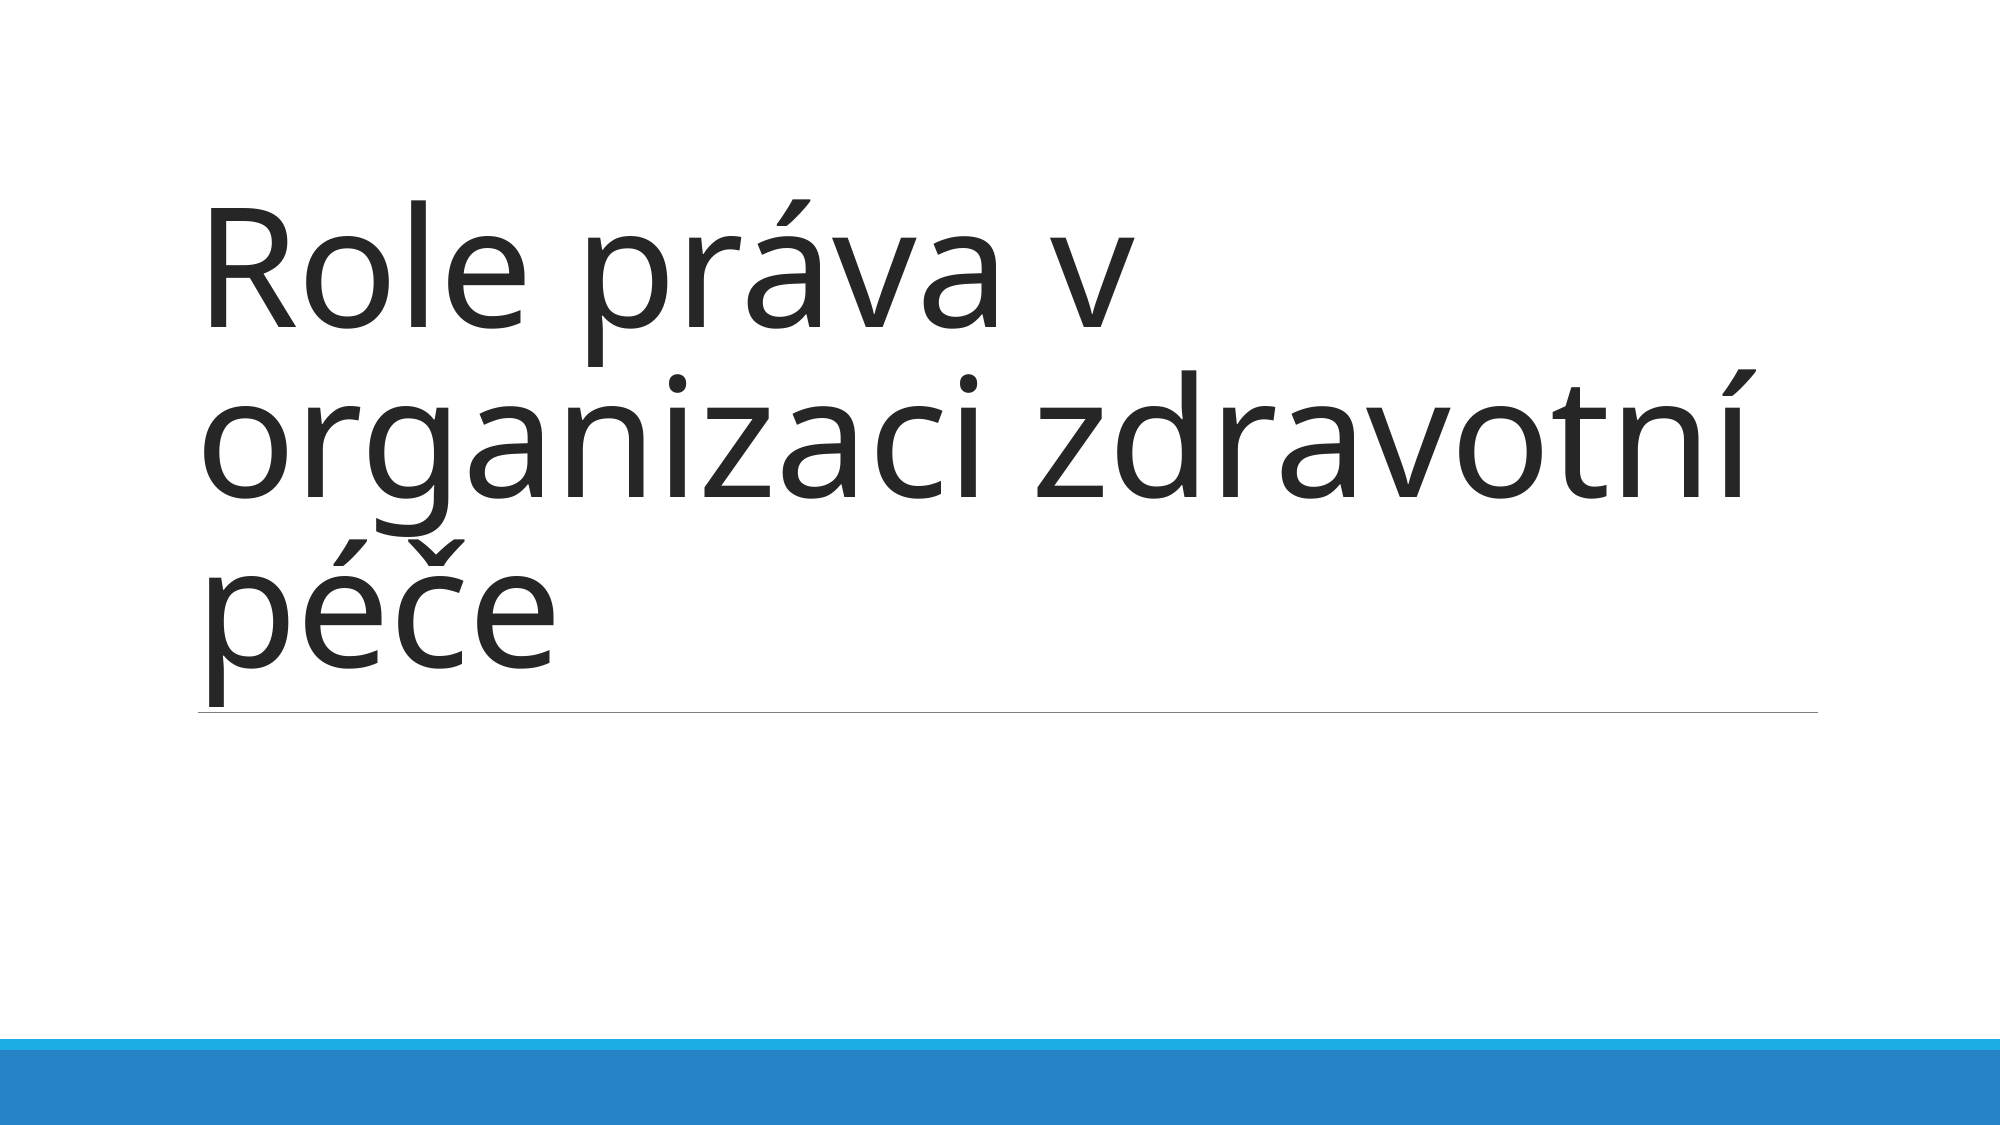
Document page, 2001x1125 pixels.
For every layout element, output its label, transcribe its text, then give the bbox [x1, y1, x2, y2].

title Role práva v organizaci zdravotní péče [180, 124, 1830, 710]
